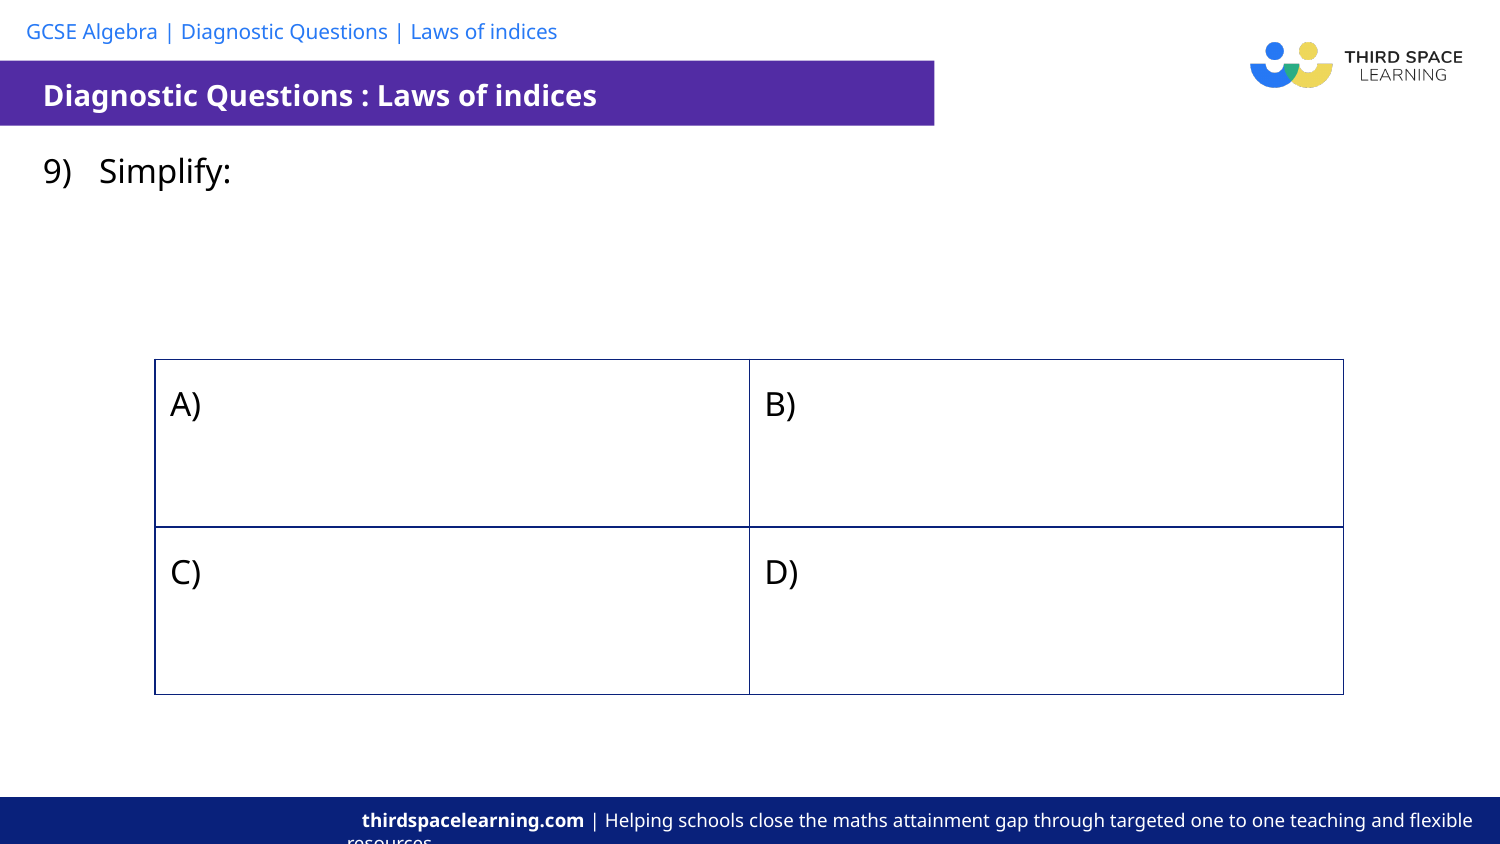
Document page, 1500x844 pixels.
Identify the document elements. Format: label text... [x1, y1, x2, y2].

text_box Diagnostic Questions : Laws of indices [27, 61, 778, 127]
picture [1250, 33, 1465, 99]
